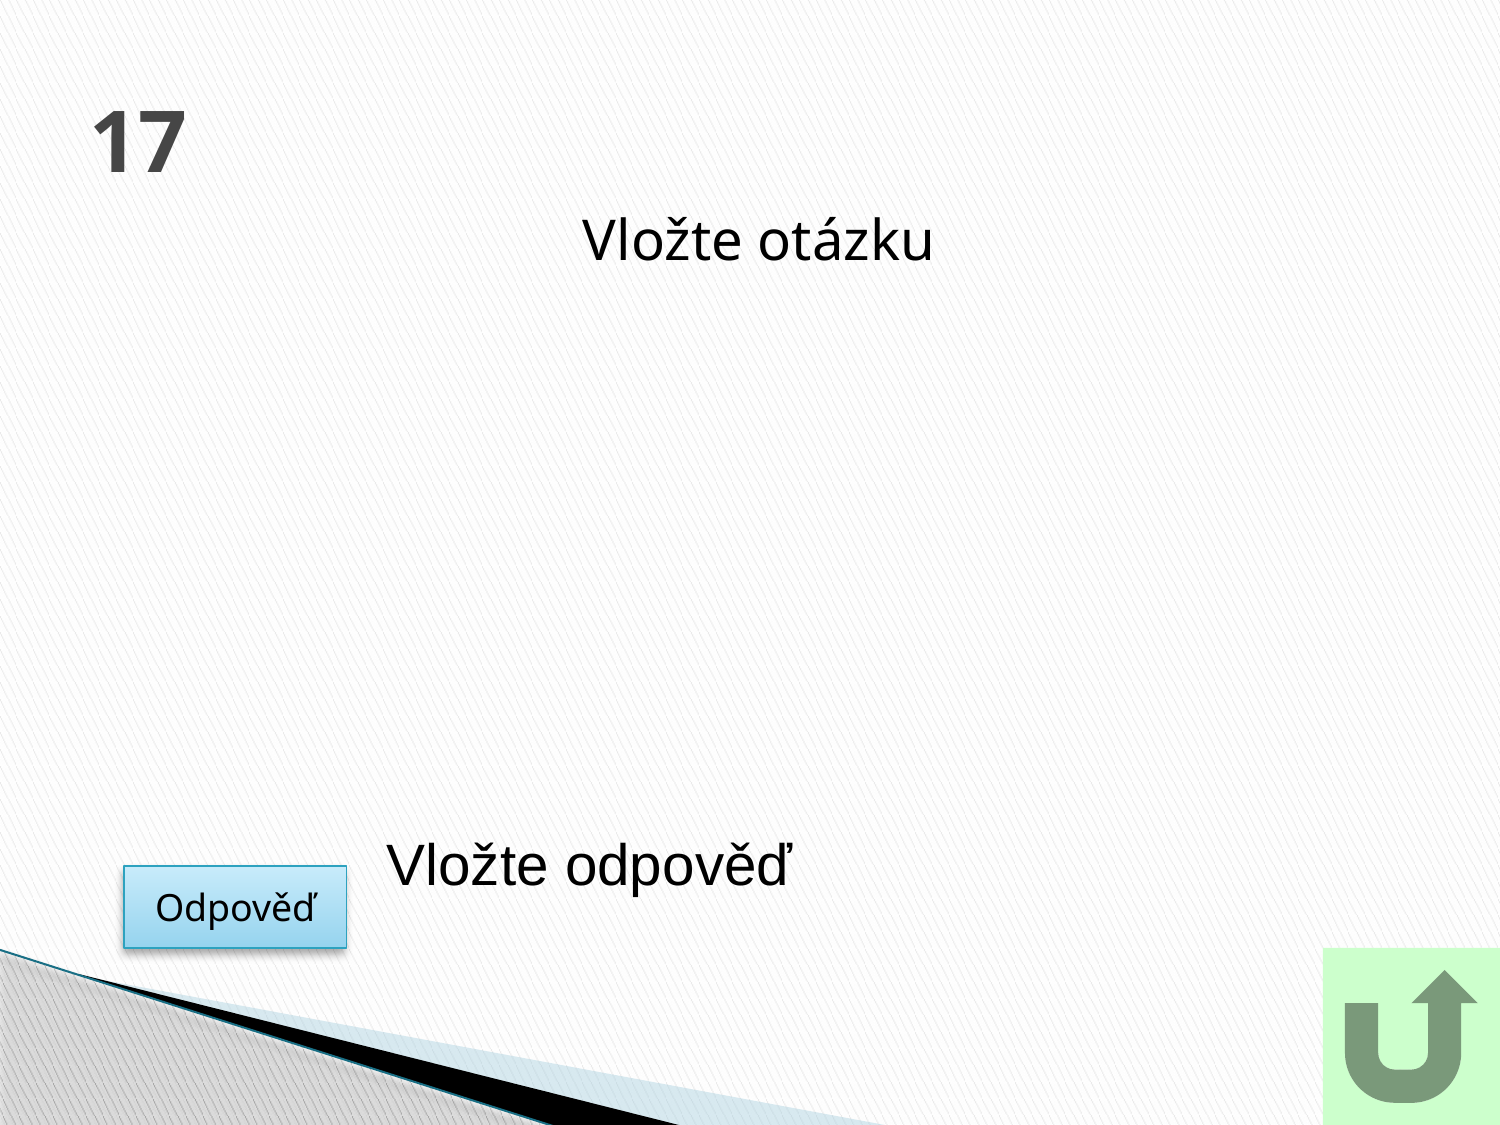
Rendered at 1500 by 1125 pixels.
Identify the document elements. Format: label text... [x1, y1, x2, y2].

text_box [1322, 947, 1500, 1125]
title 17 [75, 45, 1425, 233]
text_box Odpověď [123, 865, 347, 949]
list Vložte otázku [75, 233, 1425, 348]
text_box Vložte odpověď [372, 819, 1412, 904]
